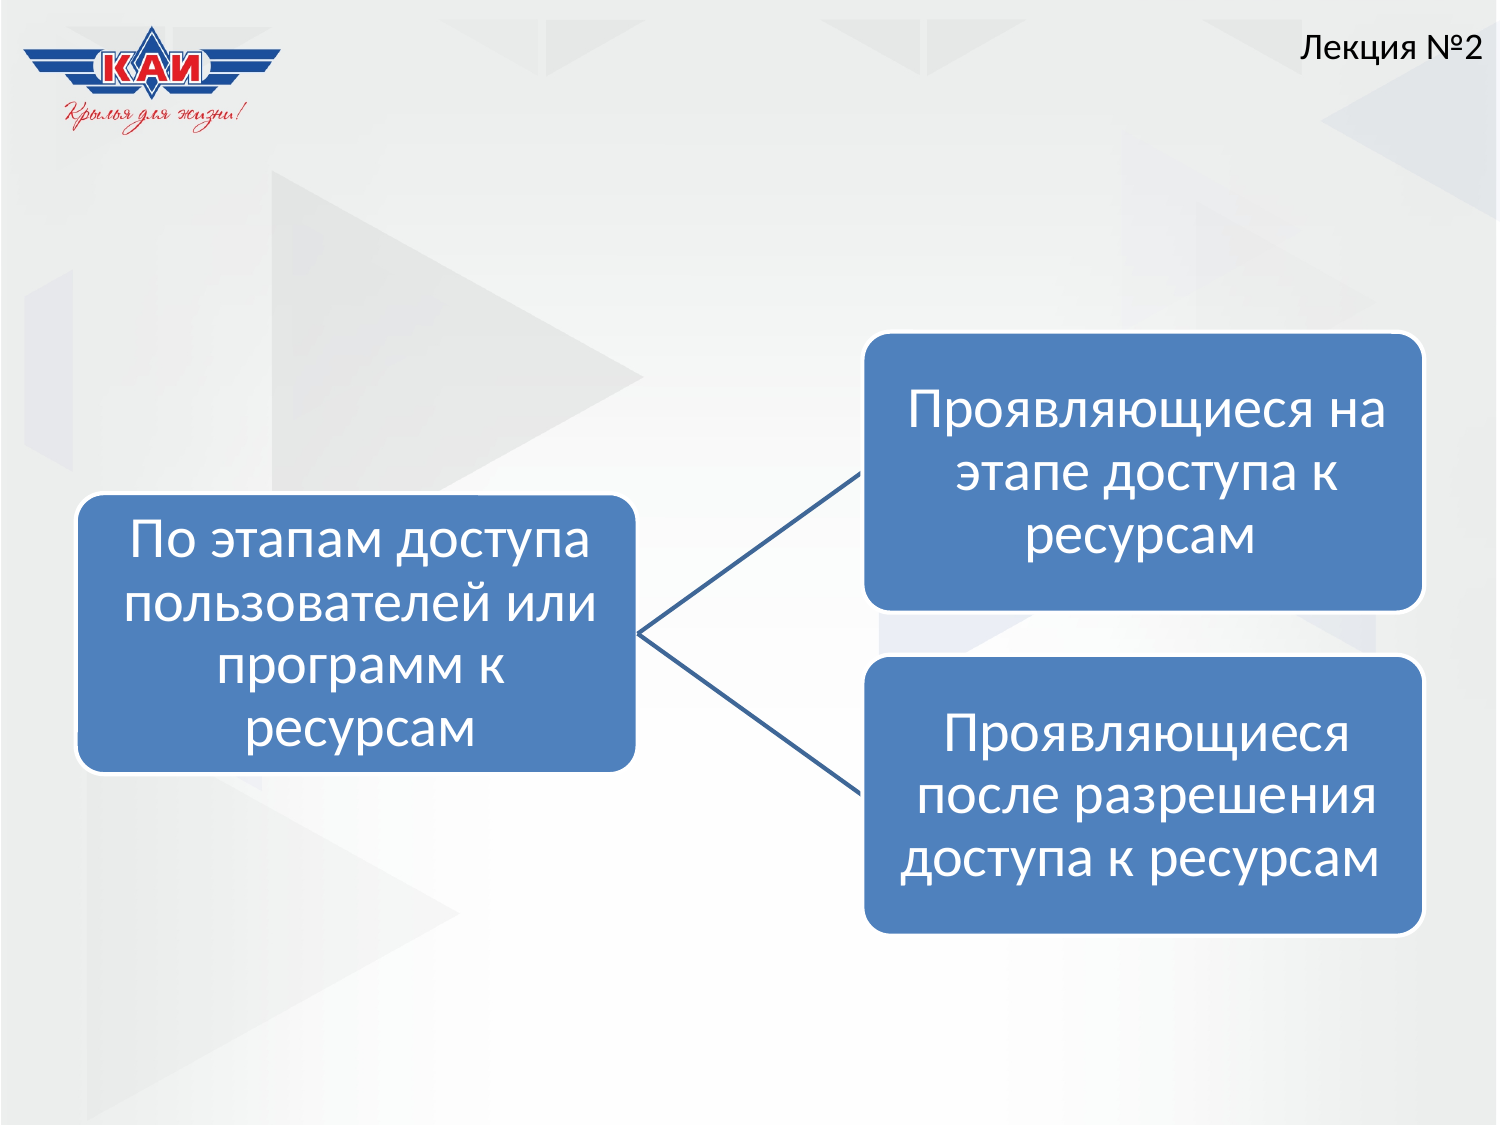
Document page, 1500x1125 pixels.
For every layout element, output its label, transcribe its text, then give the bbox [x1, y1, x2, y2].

picture [0, 0, 1500, 1125]
text_box Лекция №2 [1285, 14, 1499, 75]
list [74, 262, 1426, 1006]
